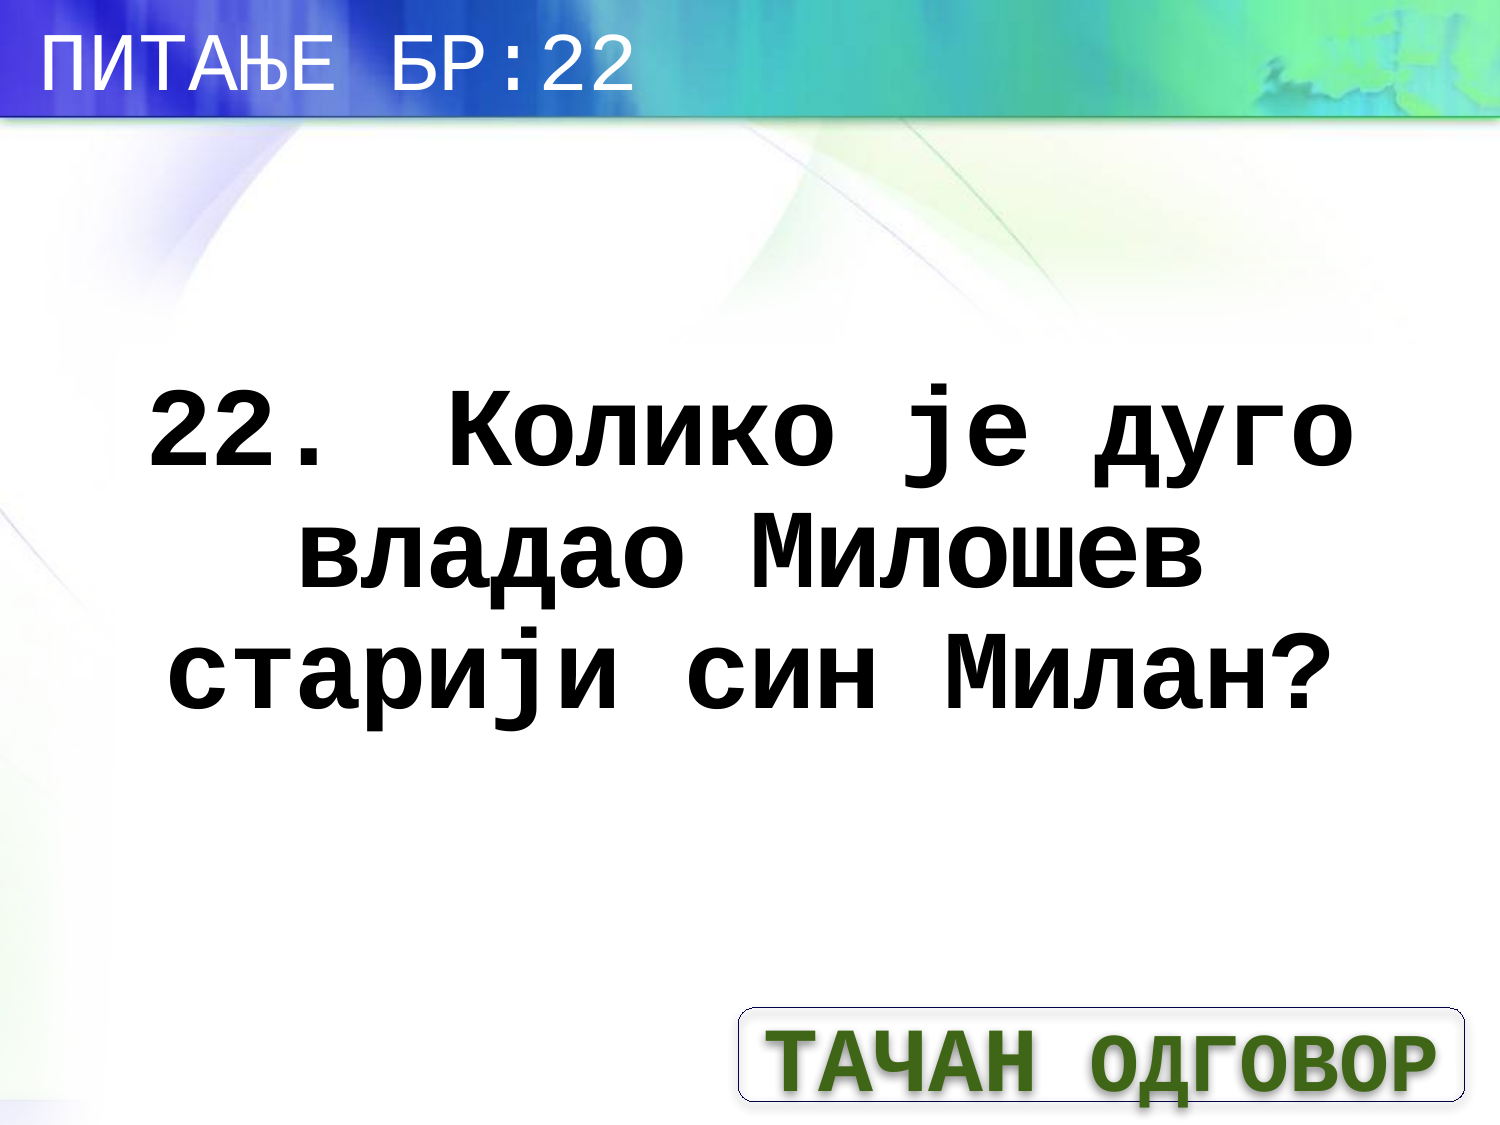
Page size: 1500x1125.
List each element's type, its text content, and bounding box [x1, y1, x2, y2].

text_box ТАЧАН ОДГОВОР [738, 1007, 1465, 1102]
text_box ПИТАЊЕ БР:22 [23, 0, 692, 115]
title 22. Колико је дуго владао Милошев старији син Милан? [93, 152, 1407, 950]
picture [0, 0, 1500, 1125]
